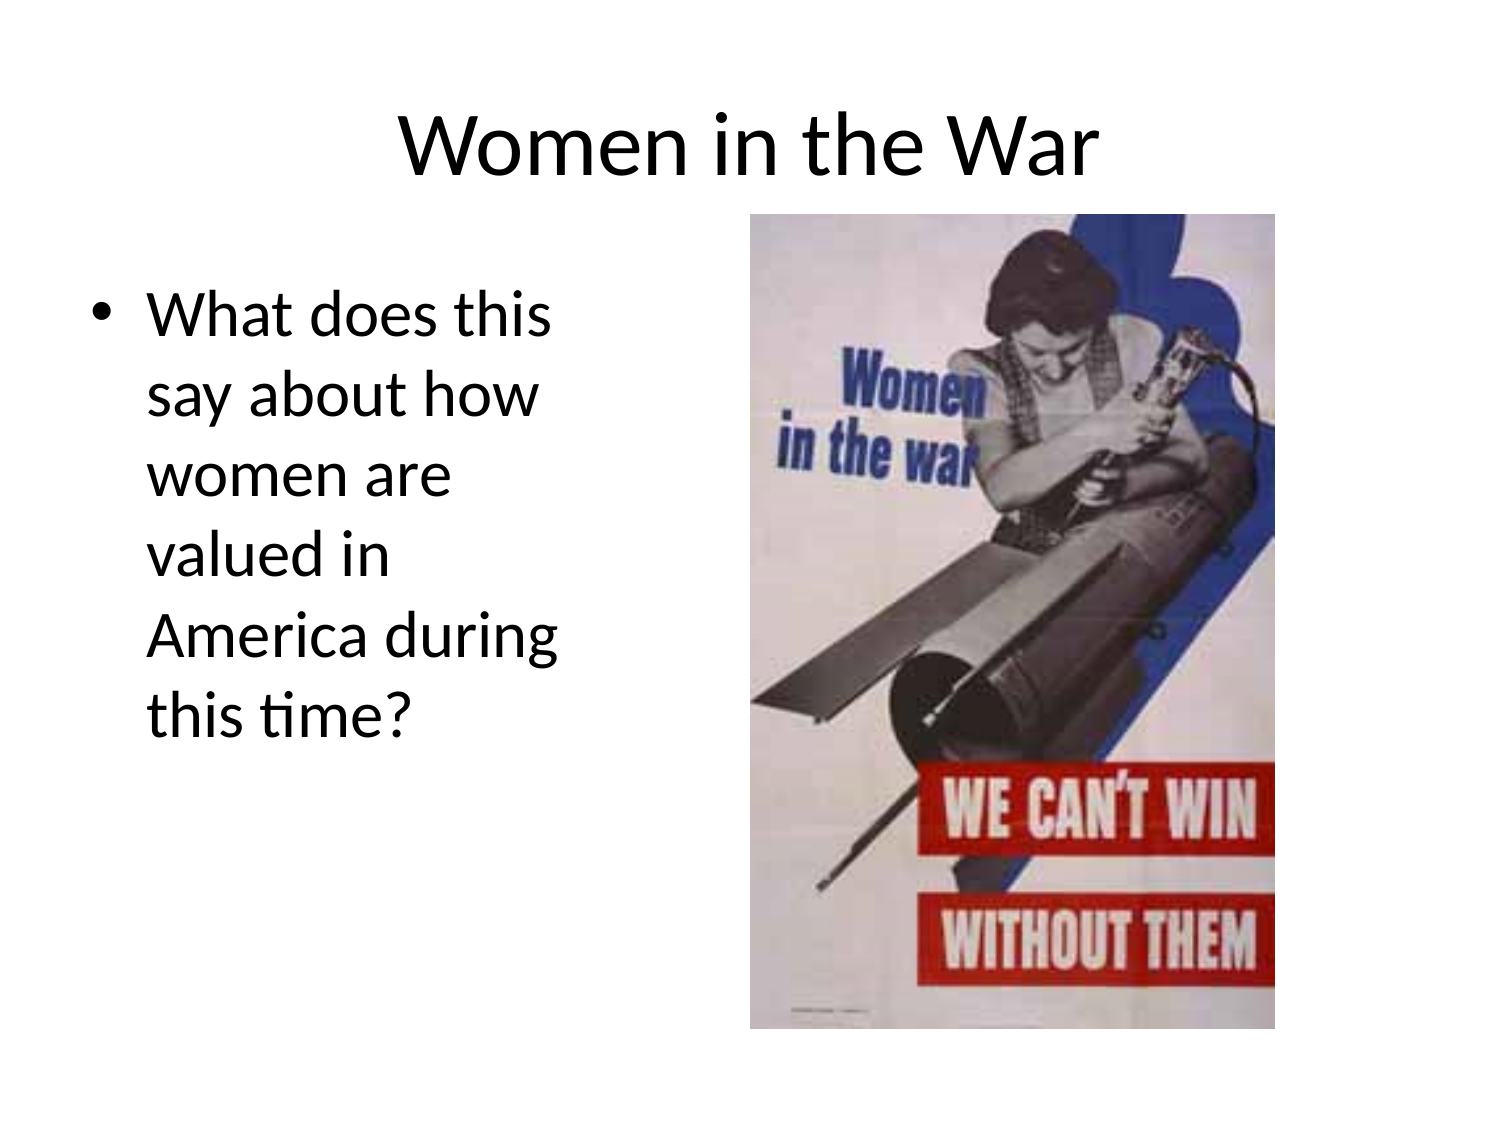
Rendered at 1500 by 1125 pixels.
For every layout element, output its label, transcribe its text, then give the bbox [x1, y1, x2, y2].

picture [749, 214, 1276, 1030]
title Women in the War [75, 45, 1425, 233]
list What does this say about how women are valued in America during this time? [75, 262, 588, 1005]
